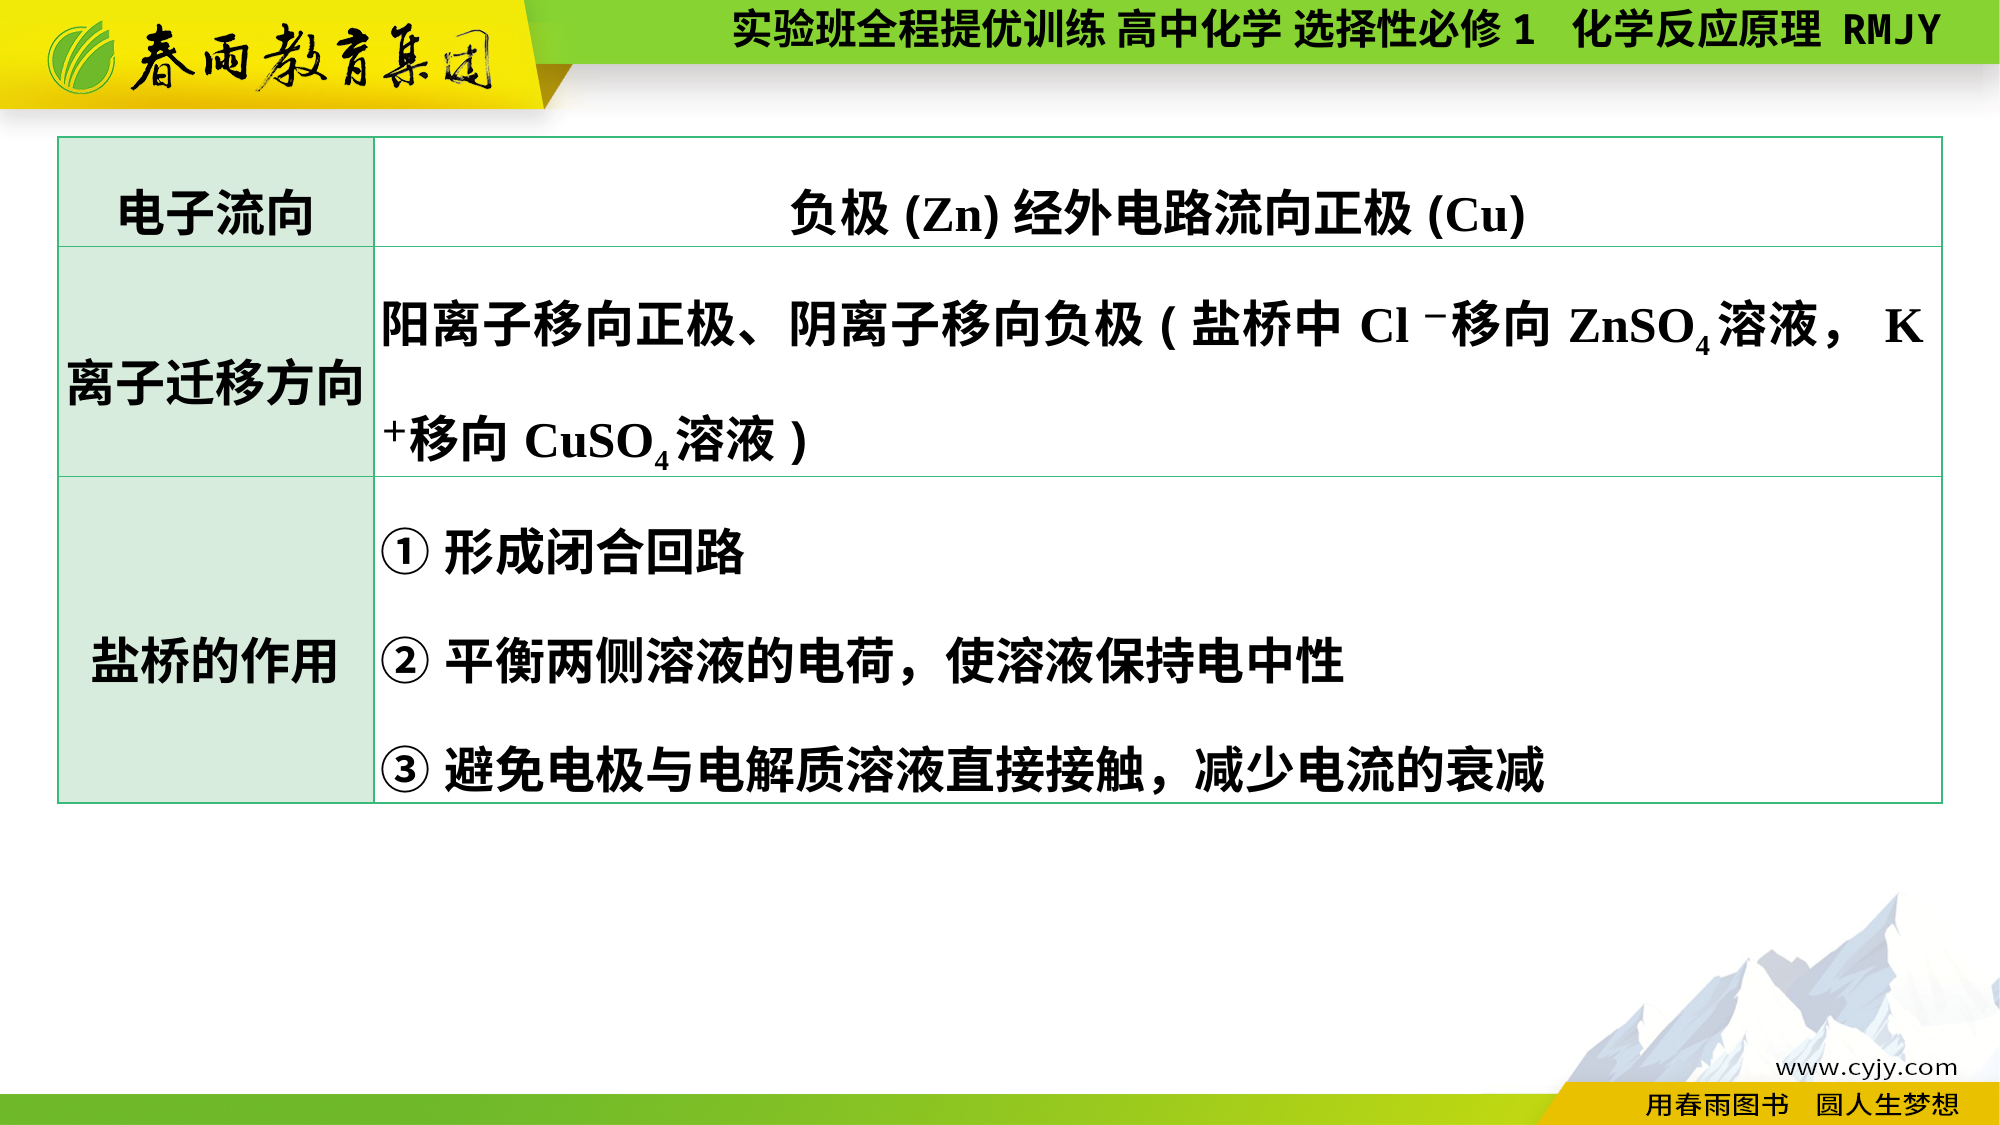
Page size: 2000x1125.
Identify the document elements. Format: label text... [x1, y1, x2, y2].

picture [0, 0, 2000, 1125]
table_header 电子流向 [59, 138, 373, 246]
table_header 负极(Zn)经外电路流向正极(Cu) [375, 138, 1941, 246]
table_cell 离子迁移方向 [59, 247, 373, 476]
table_cell 盐桥的作用 [59, 477, 373, 802]
table_cell ①形成闭合回路 ②平衡两侧溶液的电荷，使溶液保持电中性 ③避免电极与电解质溶液直接接触，减少电流的衰减 [375, 477, 1941, 802]
table_cell 阳离子移向正极、阴离子移向负极(盐桥中Cl－移向ZnSO4溶液，K＋移向CuSO4溶液) [375, 247, 1941, 476]
